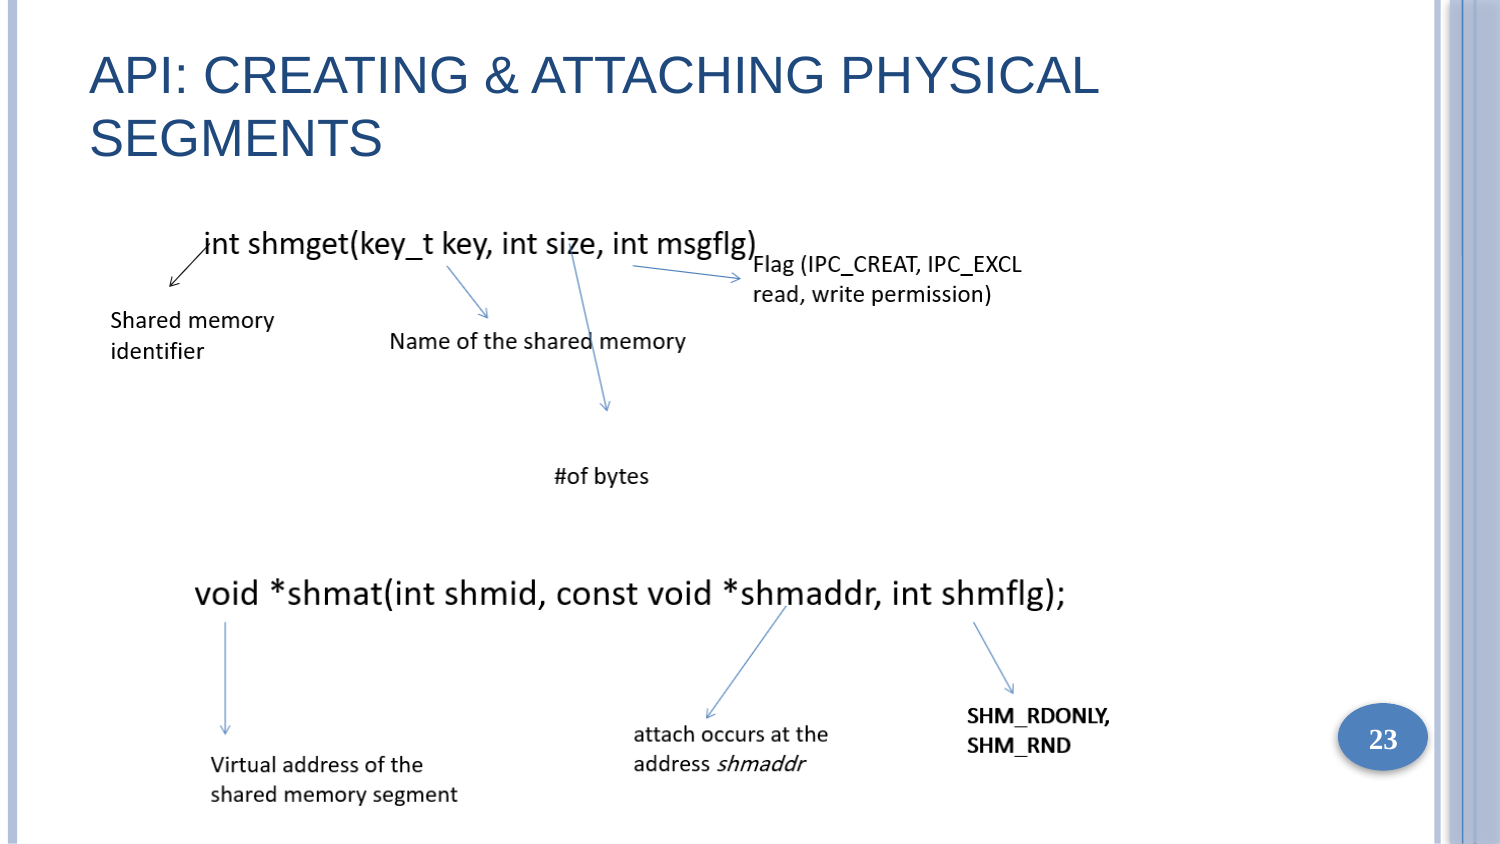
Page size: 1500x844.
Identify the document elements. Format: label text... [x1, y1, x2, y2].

slide_number 23 [1333, 705, 1434, 770]
title API: Creating & Attaching Physical Segments [75, 33, 1363, 175]
picture [186, 560, 1112, 810]
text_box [24, 157, 1051, 548]
